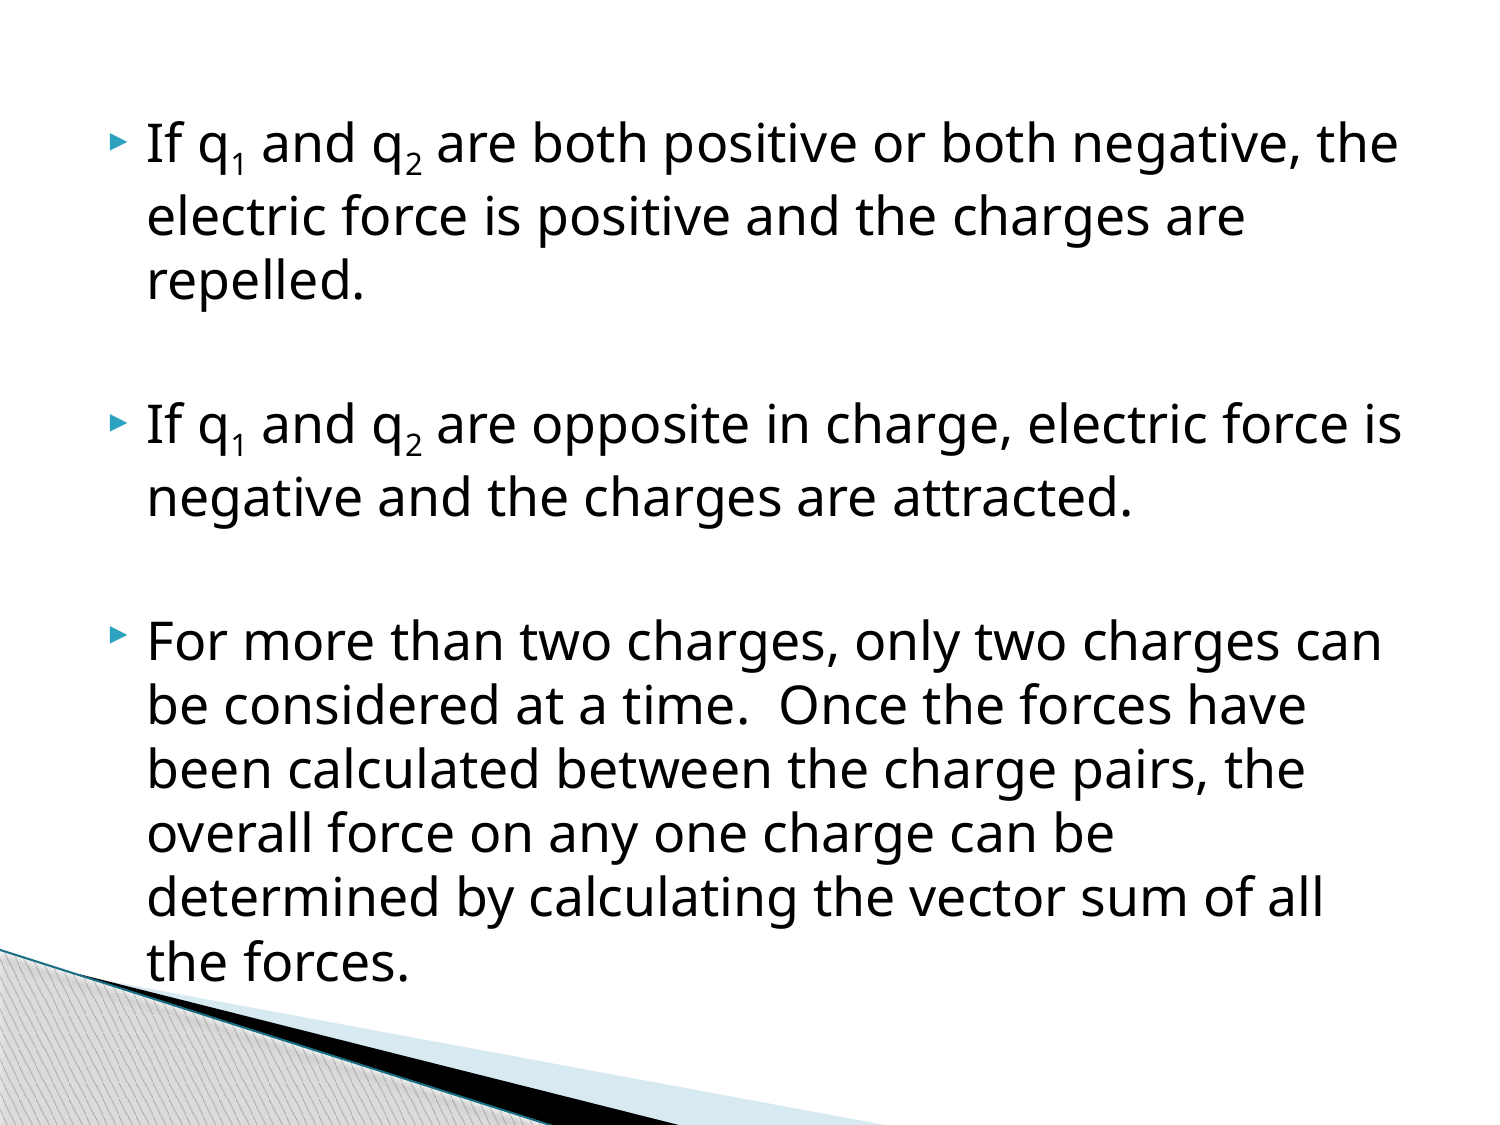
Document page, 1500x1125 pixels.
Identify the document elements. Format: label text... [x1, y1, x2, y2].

list If q1 and q2 are both positive or both negative, the electric force is positive and the charges are repelled. If q1 and q2 are opposite in charge, electric force is negative and the charges are attracted. For more than two charges, only two charges can be considered at a time. Once the forces have been calculated between the charge pairs, the overall force on any one charge can be determined by calculating the vector sum of all the forces. [75, 101, 1425, 1005]
